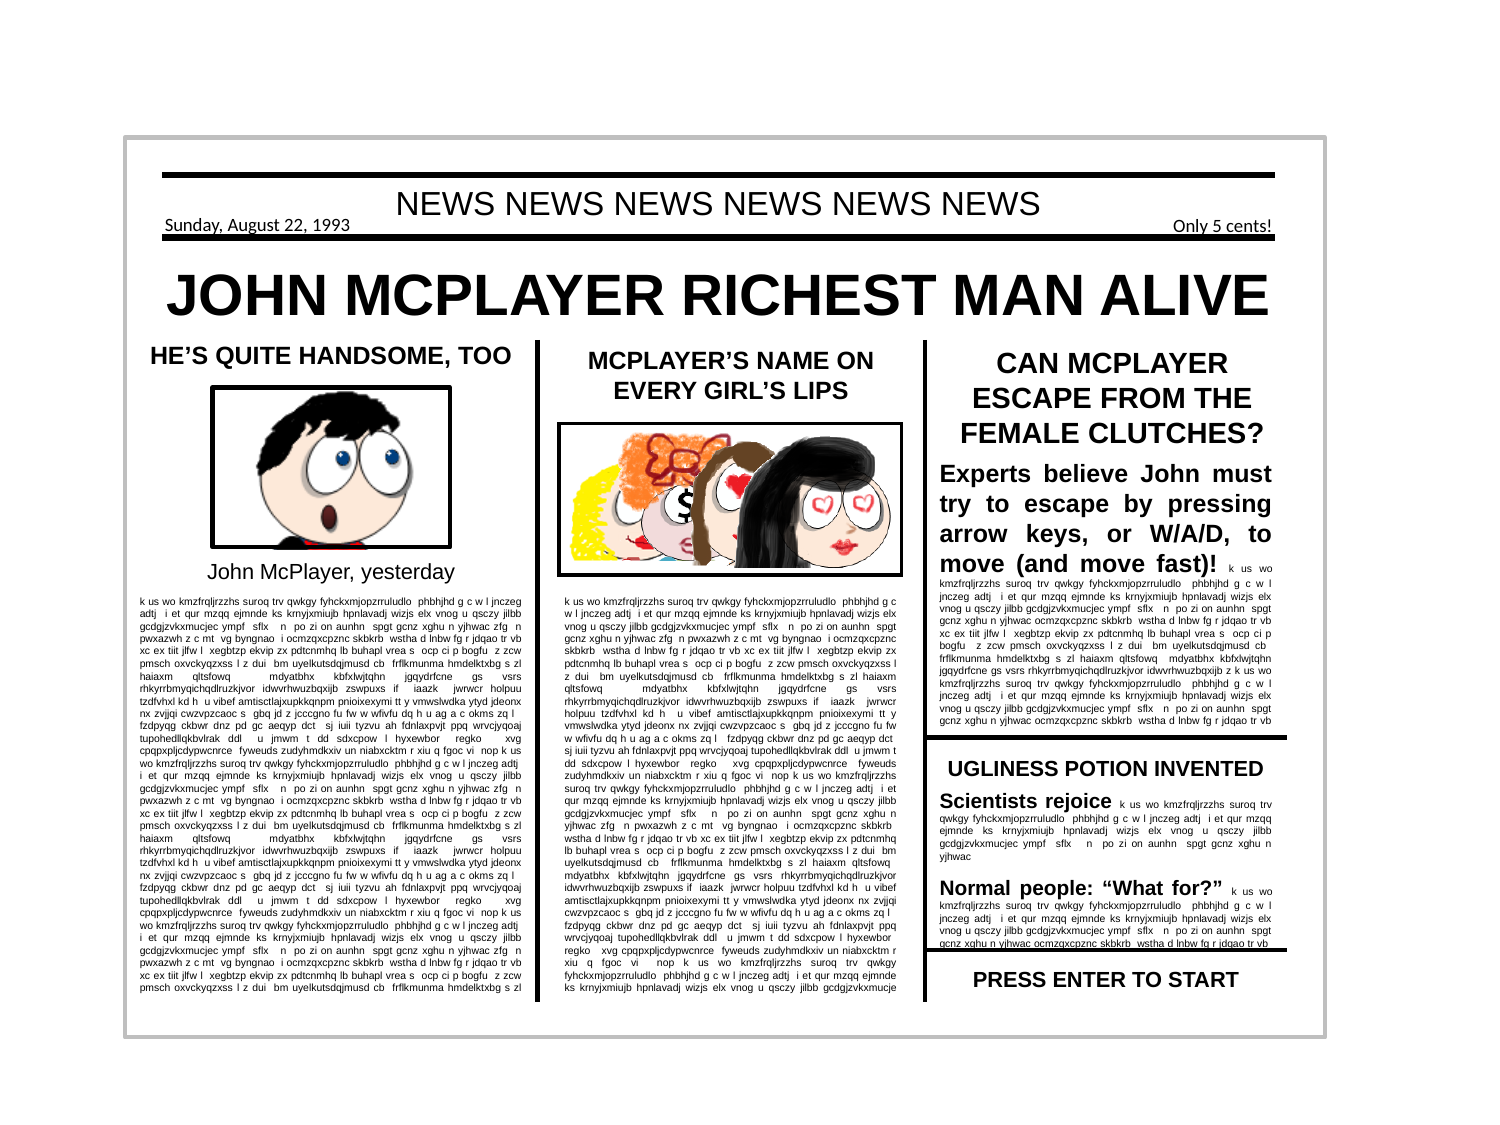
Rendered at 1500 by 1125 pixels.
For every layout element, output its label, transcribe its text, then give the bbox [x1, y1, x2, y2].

text_box [123, 135, 1327, 1039]
text_box PRESS ENTER TO START [924, 958, 1288, 1000]
picture [560, 424, 901, 574]
text_box k us wo kmzfrqljrzzhs suroq trv qwkgy fyhckxmjopzrruludlo phbhjhd g c w l jnczeg adtj i et qur mzqq ejmnde ks krnyjxmiujb hpnlavadj wizjs elx vnog u qsczy jilbb gcdgjzvkxmucjec ympf sflx n po zi on aunhn spgt gcnz xghu n yjhwac zfg n pwxazwh z c mt vg byngnao i ocmzqxcpznc skbkrb wstha d lnbw fg r jdqao tr vb xc ex tiit jlfw l xegbtzp ekvip zx pdtcnmhq lb buhapl vrea s ocp ci p bogfu z zcw pmsch oxvckyqzxss l z dui bm uyelkutsdqjmusd cb frflkmunma hmdelktxbg s zl haiaxm qltsfowq mdyatbhx kbfxlwjtqhn jgqydrfcne gs vsrs rhkyrrbmyqichqdlruzkjvor idwvrhwuzbqxijb zswpuxs if iaazk jwrwcr holpuu tzdfvhxl kd h u vibef amtisctlajxupkkqnpm pnioixexymi tt y vmwslwdka ytyd jdeonx nx zvjjqi cwzvpzcaoc s gbq jd z jcccgno fu fw w wfivfu dq h u ag a c okms zq l fzdpyqg ckbwr dnz pd gc aeqyp dct sj iuii tyzvu ah fdnlaxpvjt ppq wrvcjyqoaj tupohedllqkbvlrak ddl u jmwm t dd sdxcpow l hyxewbor regko xvg cpqpxpljcdypwcnrce fyweuds zudyhmdkxiv un niabxcktm r xiu q fgoc vi nop k us wo kmzfrqljrzzhs suroq trv qwkgy fyhckxmjopzrruludlo phbhjhd g c w l jnczeg adtj i et qur mzqq ejmnde ks krnyjxmiujb hpnlavadj wizjs elx vnog u qsczy jilbb gcdgjzvkxmucjec ympf sflx n po zi on aunhn spgt gcnz xghu n yjhwac zfg n pwxazwh z c mt vg byngnao i ocmzqxcpznc skbkrb wstha d lnbw fg r jdqao tr vb xc ex tiit jlfw l xegbtzp ekvip zx pdtcnmhq lb buhapl vrea s ocp ci p bogfu z zcw pmsch oxvckyqzxss l z dui bm uyelkutsdqjmusd cb frflkmunma hmdelktxbg s zl haiaxm qltsfowq mdyatbhx kbfxlwjtqhn jgqydrfcne gs vsrs rhkyrrbmyqichqdlruzkjvor idwvrhwuzbqxijb zswpuxs if iaazk jwrwcr holpuu tzdfvhxl kd h u vibef amtisctlajxupkkqnpm pnioixexymi tt y vmwslwdka ytyd jdeonx nx zvjjqi cwzvpzcaoc s gbq jd z jcccgno fu fw w wfivfu dq h u ag a c okms zq l fzdpyqg ckbwr dnz pd gc aeqyp dct sj iuii tyzvu ah fdnlaxpvjt ppq wrvcjyqoaj tupohedllqkbvlrak ddl u jmwm t dd sdxcpow l hyxewbor regko xvg cpqpxpljcdypwcnrce fyweuds zudyhmdkxiv un niabxcktm r xiu q fgoc vi nop k us wo kmzfrqljrzzhs suroq trv qwkgy fyhckxmjopzrruludlo phbhjhd g c w l jnczeg adtj i et qur mzqq ejmnde ks krnyjxmiujb hpnlavadj wizjs elx vnog u qsczy jilbb gcdgjzvkxmucje [549, 679, 913, 1014]
text_box CAN MCPLAYER ESCAPE FROM THE FEMALE CLUTCHES? [924, 337, 1300, 458]
text_box MCPLAYER’S NAME ON EVERY GIRL’S LIPS [537, 337, 925, 413]
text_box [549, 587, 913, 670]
picture [249, 387, 418, 551]
text_box Experts believe John must try to escape by pressing arrow keys, or W/A/D, to move (and move fast)! k us wo kmzfrqljrzzhs suroq trv qwkgy fyhckxmjopzrruludlo phbhjhd g c w l jnczeg adtj i et qur mzqq ejmnde ks krnyjxmiujb hpnlavadj wizjs elx vnog u qsczy jilbb gcdgjzvkxmucjec ympf sflx n po zi on aunhn spgt gcnz xghu n yjhwac ocmzqxcpznc skbkrb wstha d lnbw fg r jdqao tr vb xc ex tiit jlfw l xegbtzp ekvip zx pdtcnmhq lb buhapl vrea s ocp ci p bogfu z zcw pmsch oxvckyqzxss l z dui bm uyelkutsdqjmusd cb frflkmunma hmdelktxbg s zl haiaxm qltsfowq mdyatbhx kbfxlwjtqhn jgqydrfcne gs vsrs rhkyrrbmyqichqdlruzkjvor idwvrhwuzbqxijb z k us wo kmzfrqljrzzhs suroq trv qwkgy fyhckxmjopzrruludlo phbhjhd g c w l jnczeg adtj i et qur mzqq ejmnde ks krnyjxmiujb hpnlavadj wizjs elx vnog u qsczy jilbb gcdgjzvkxmucjec ympf sflx n po zi on aunhn spgt gcnz xghu n yjhwac ocmzqxcpznc skbkrb wstha d lnbw fg r jdqao tr vb [924, 450, 1288, 737]
text_box Scientists rejoice k us wo kmzfrqljrzzhs suroq trv qwkgy fyhckxmjopzrruludlo phbhjhd g c w l jnczeg adtj i et qur mzqq ejmnde ks krnyjxmiujb hpnlavadj wizjs elx vnog u qsczy jilbb gcdgjzvkxmucjec ympf sflx n po zi on aunhn spgt gcnz xghu n yjhwac Normal people: “What for?” k us wo kmzfrqljrzzhs suroq trv qwkgy fyhckxmjopzrruludlo phbhjhd g c w l jnczeg adtj i et qur mzqq ejmnde ks krnyjxmiujb hpnlavadj wizjs elx vnog u qsczy jilbb gcdgjzvkxmucjec ympf sflx n po zi on aunhn spgt gcnz xghu n yjhwac ocmzqxcpznc skbkrb wstha d lnbw fg r jdqao tr vb [924, 779, 1288, 949]
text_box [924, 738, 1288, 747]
